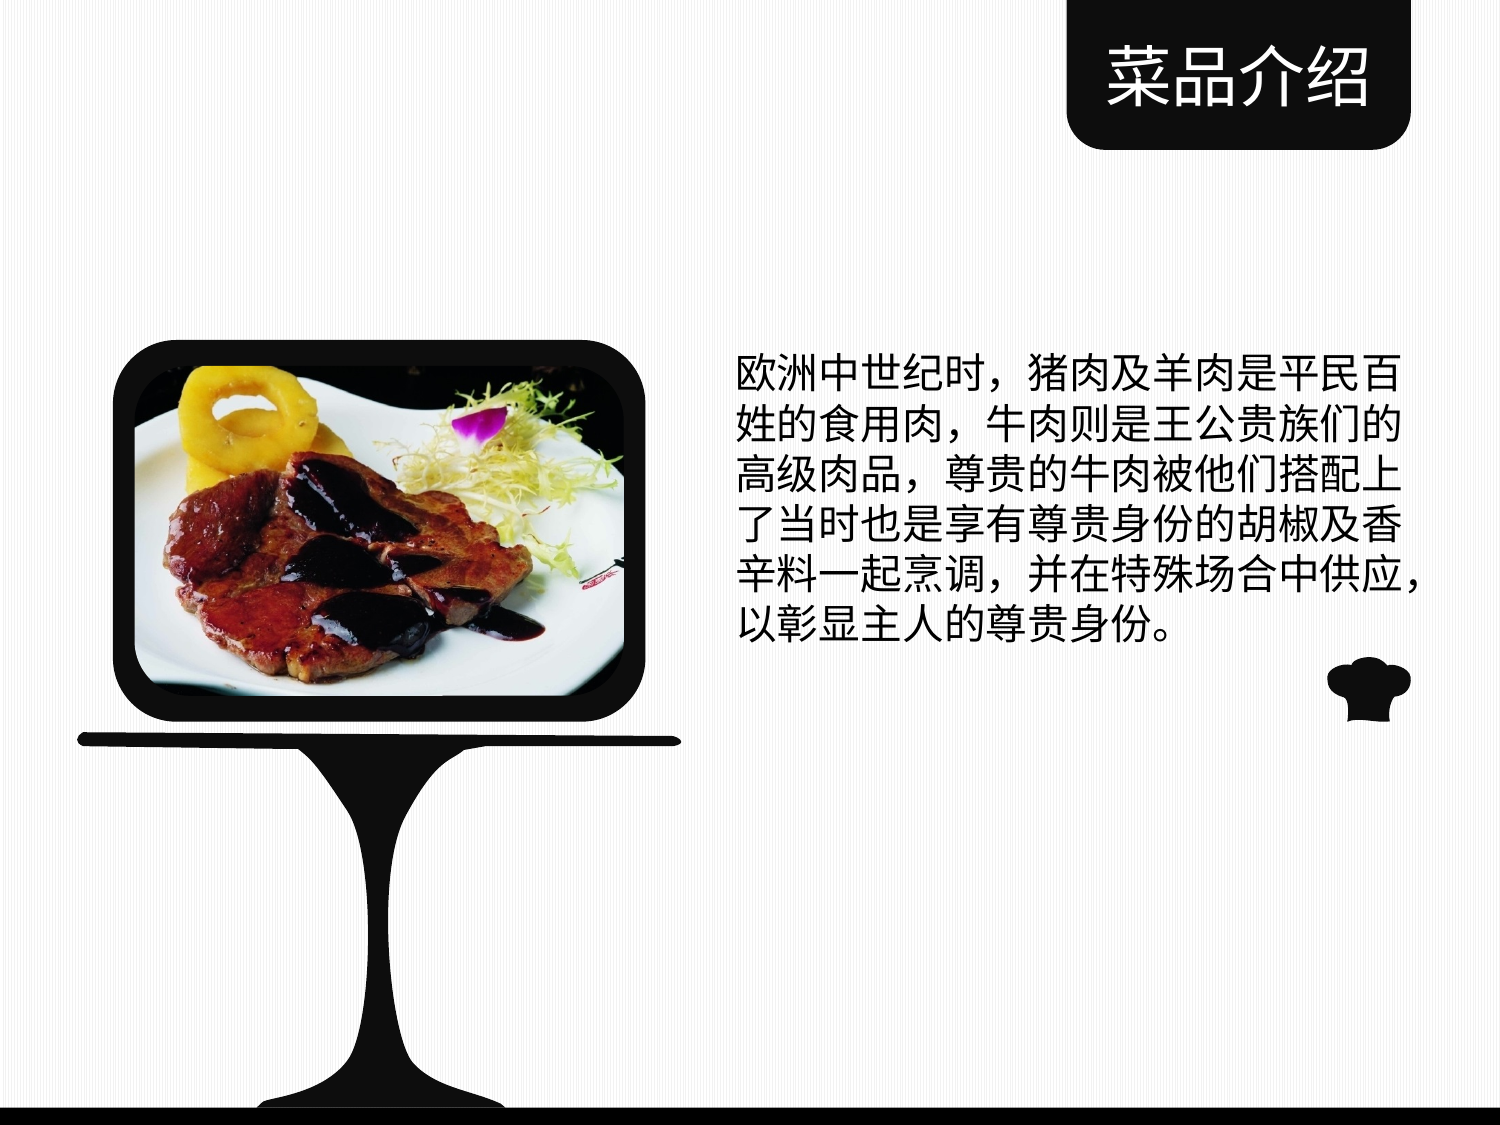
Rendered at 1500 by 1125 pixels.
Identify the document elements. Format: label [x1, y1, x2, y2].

text_box [1066, 0, 1412, 151]
text_box [112, 339, 1437, 722]
text_box [0, 1105, 1500, 1125]
text_box [75, 730, 684, 1105]
